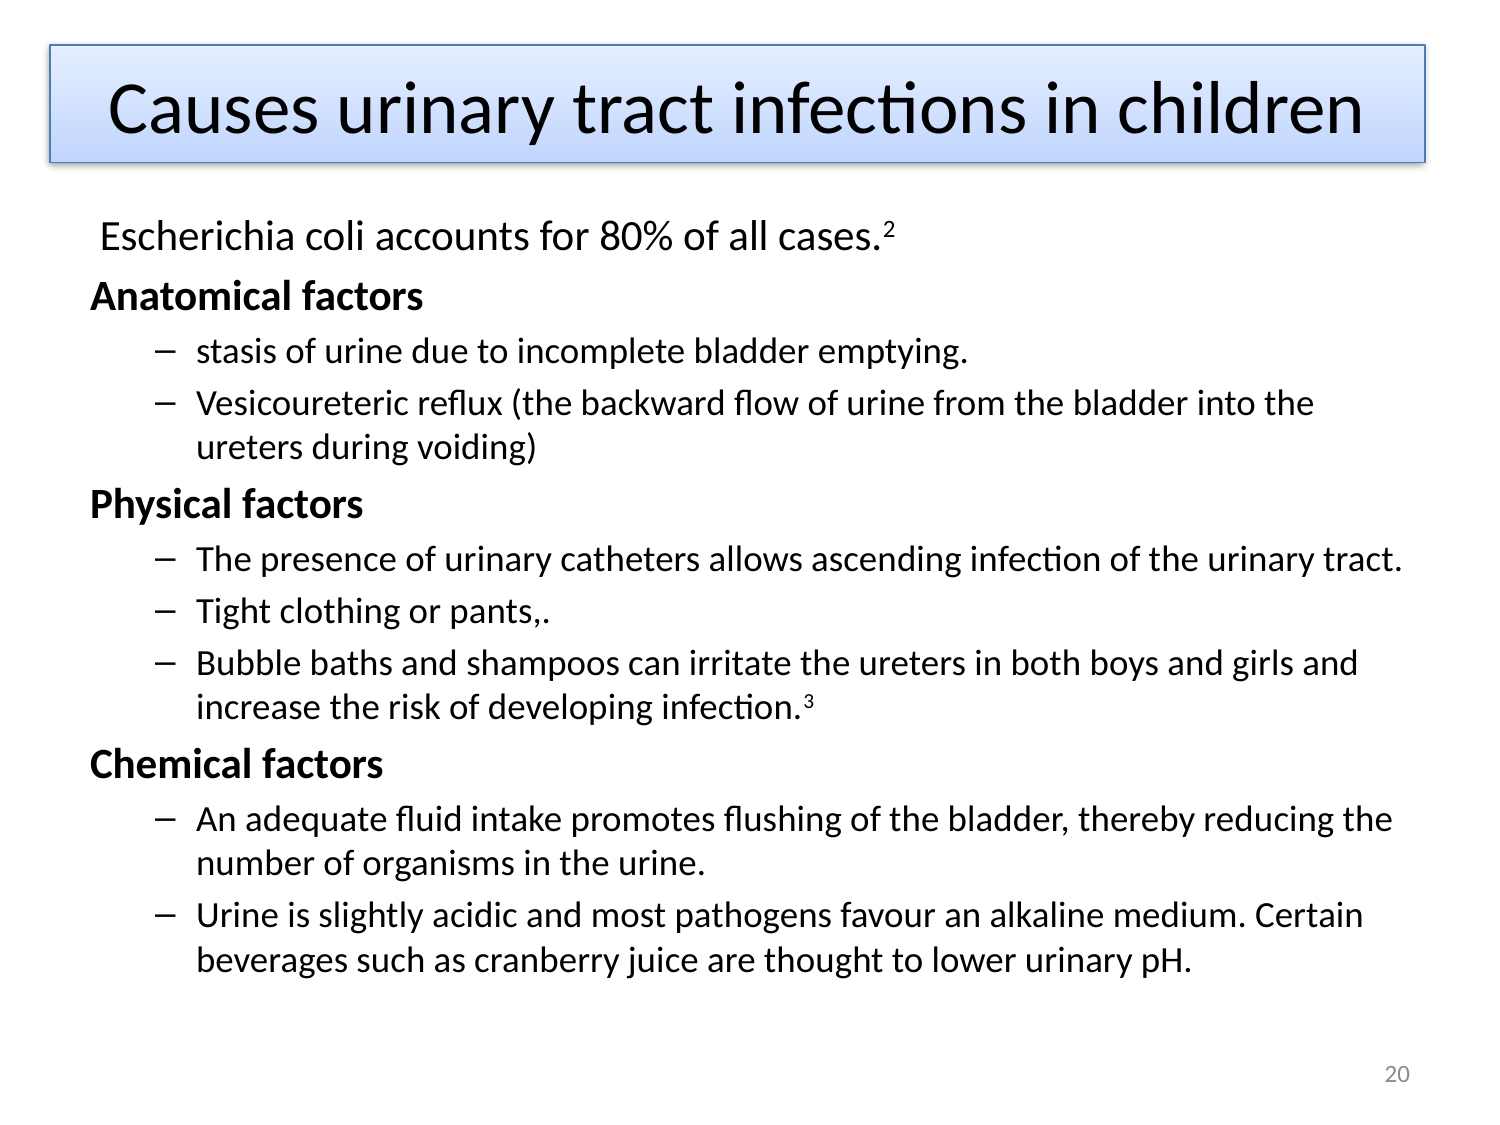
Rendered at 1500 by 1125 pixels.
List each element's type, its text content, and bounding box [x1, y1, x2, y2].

list Escherichia coli accounts for 80% of all cases.2 Anatomical factors stasis of urine due to incomplete bladder emptying. Vesicoureteric reflux (the backward flow of urine from the bladder into the ureters during voiding) Physical factors The presence of urinary catheters allows ascending infection of the urinary tract. Tight clothing or pants,. Bubble baths and shampoos can irritate the ureters in both boys and girls and increase the risk of developing infection.3 Chemical factors An adequate fluid intake promotes flushing of the bladder, thereby reducing the number of organisms in the urine. Urine is slightly acidic and most pathogens favour an alkaline medium. Certain beverages such as cranberry juice are thought to lower urinary pH. [75, 200, 1425, 1038]
slide_number 20 [1074, 1042, 1425, 1103]
title Causes urinary tract infections in children [49, 44, 1426, 163]
